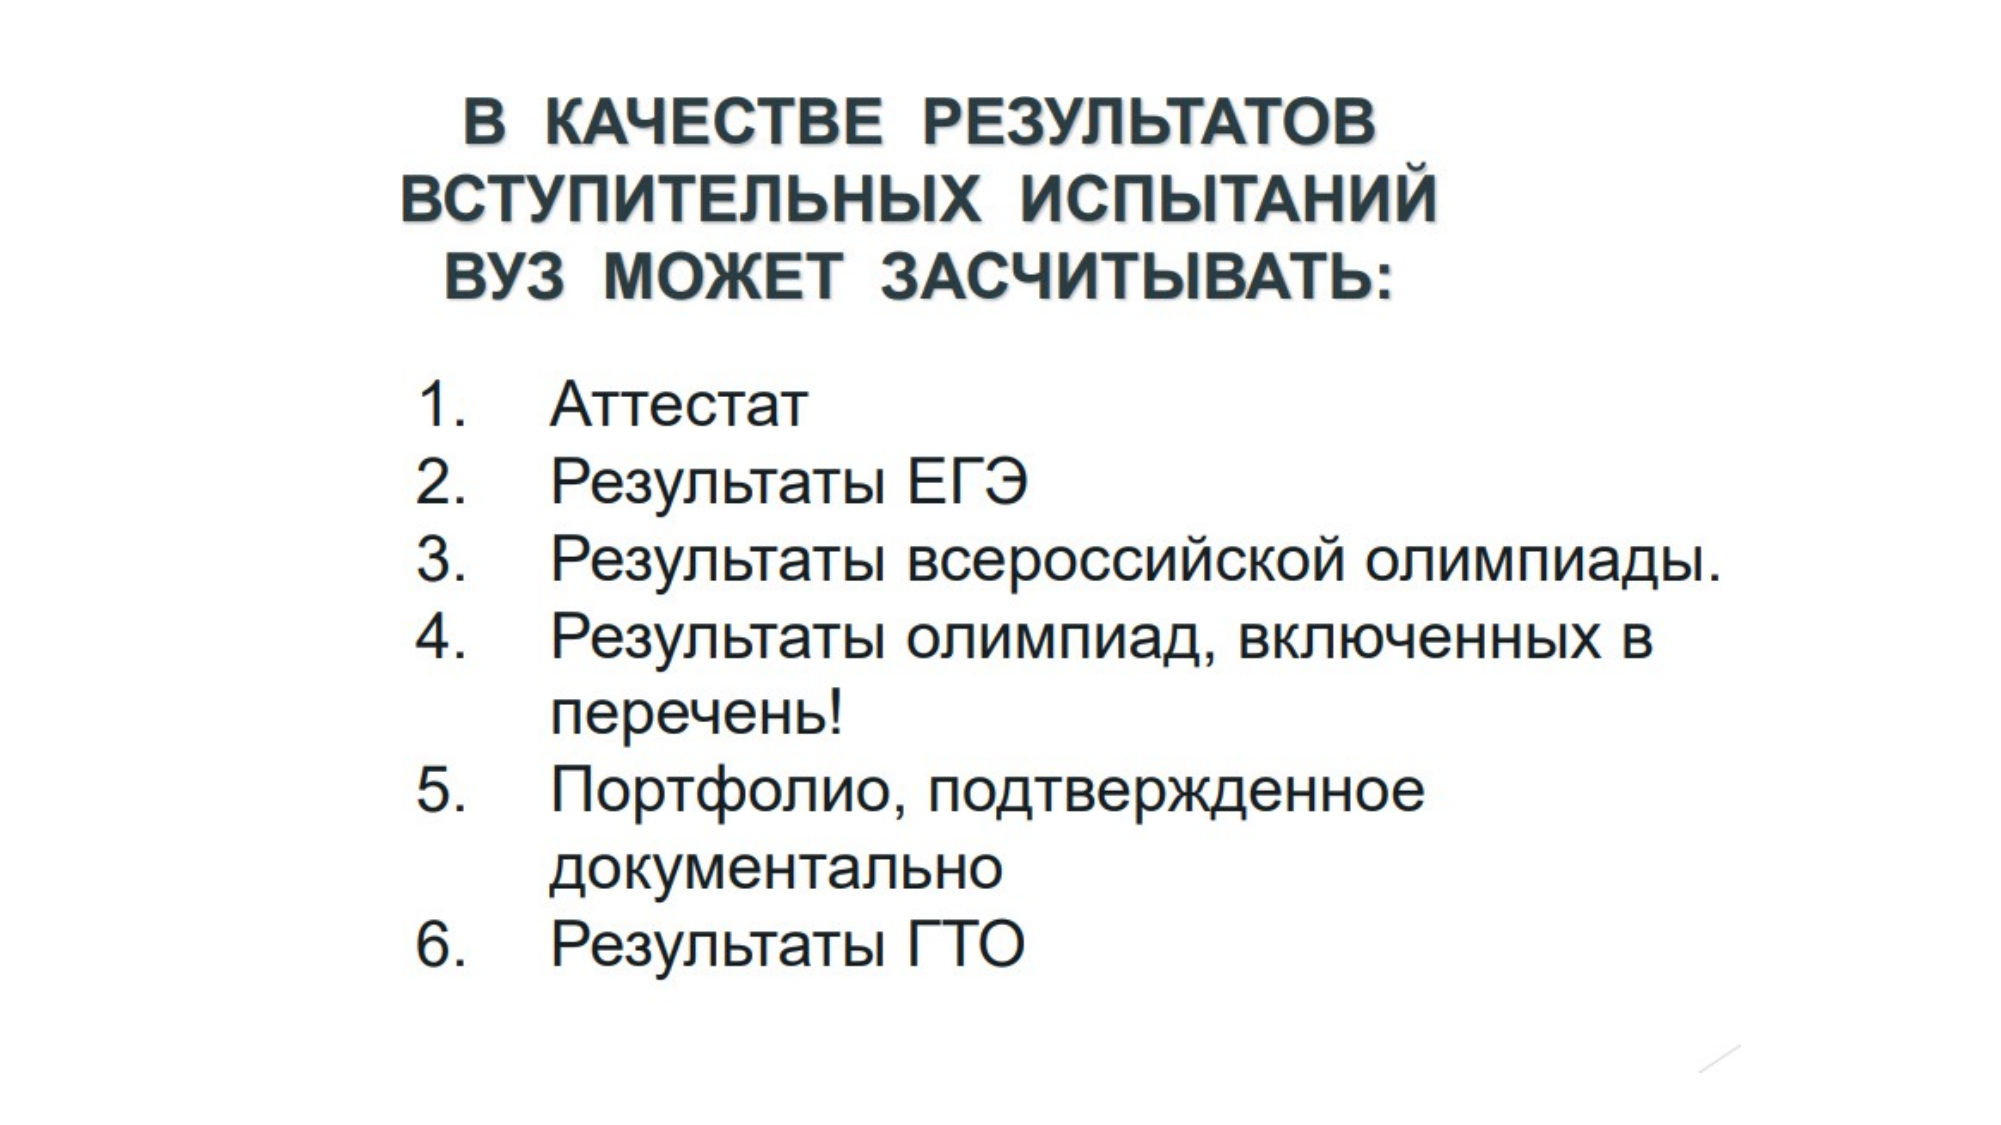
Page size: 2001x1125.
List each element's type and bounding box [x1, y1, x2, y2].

picture [401, 96, 1741, 1073]
